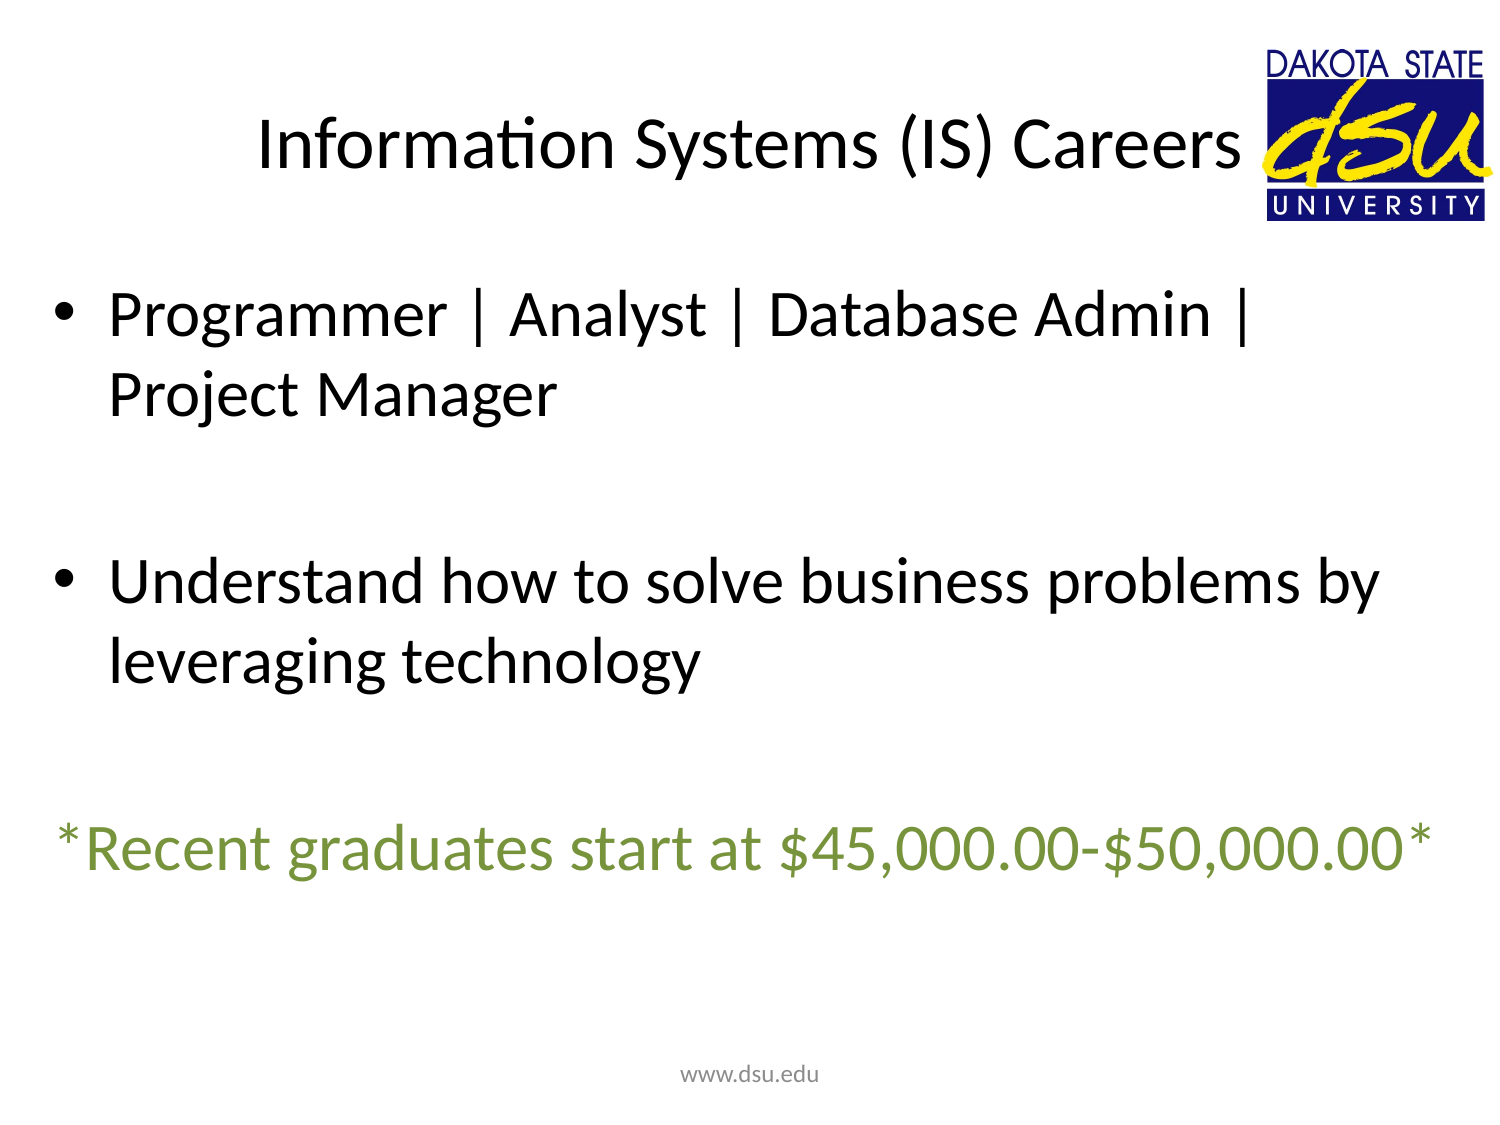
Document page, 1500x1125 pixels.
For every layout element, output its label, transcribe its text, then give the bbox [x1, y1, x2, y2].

footer www.dsu.edu [512, 1042, 988, 1103]
picture [1425, 49, 1494, 221]
list Programmer | Analyst | Database Admin | Project Manager Understand how to solve business problems by leveraging technology *Recent graduates start at $45,000.00-$50,000.00* [37, 262, 1463, 1005]
title Information Systems (IS) Careers [75, 45, 1425, 233]
